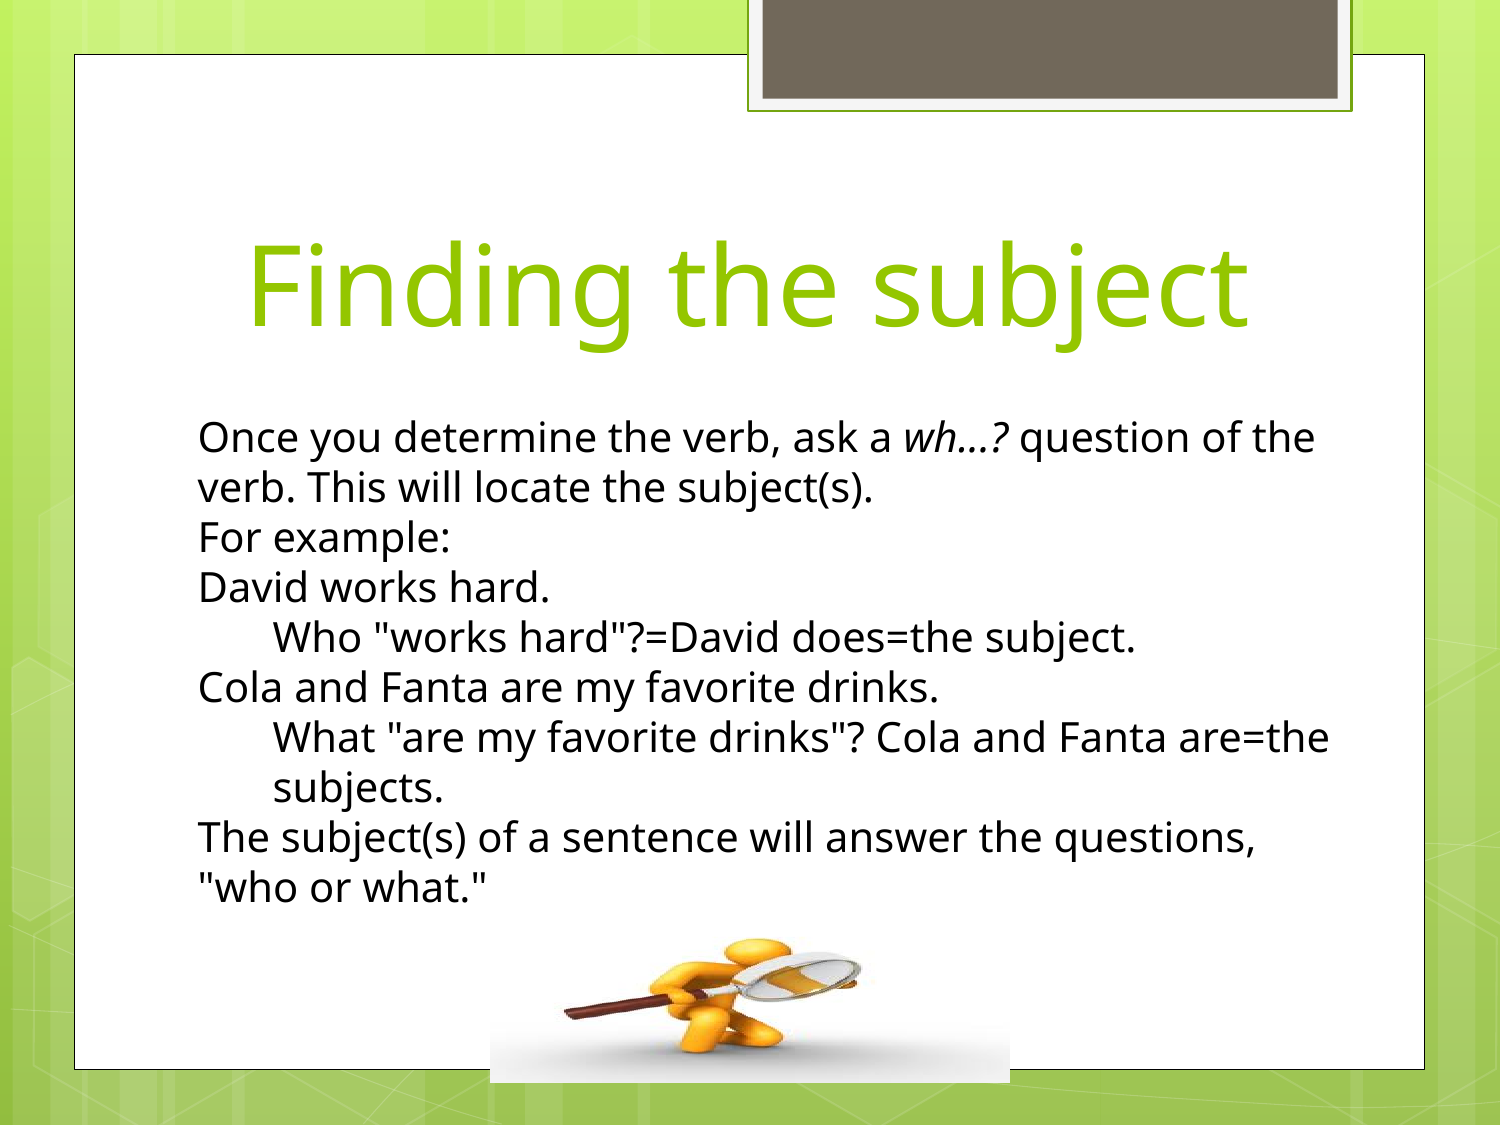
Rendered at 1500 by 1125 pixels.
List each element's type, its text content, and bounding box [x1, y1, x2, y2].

title Finding the subject [171, 168, 1324, 357]
text_box Once you determine the verb, ask a wh...? question of the verb. This will locate the subject(s). For example: David works hard. Who "works hard"?=David does=the subject. Cola and Fanta are my favorite drinks. What "are my favorite drinks"? Cola and Fanta are=the subjects. The subject(s) of a sentence will answer the questions, "who or what." [182, 403, 1353, 919]
picture [489, 923, 1011, 1083]
